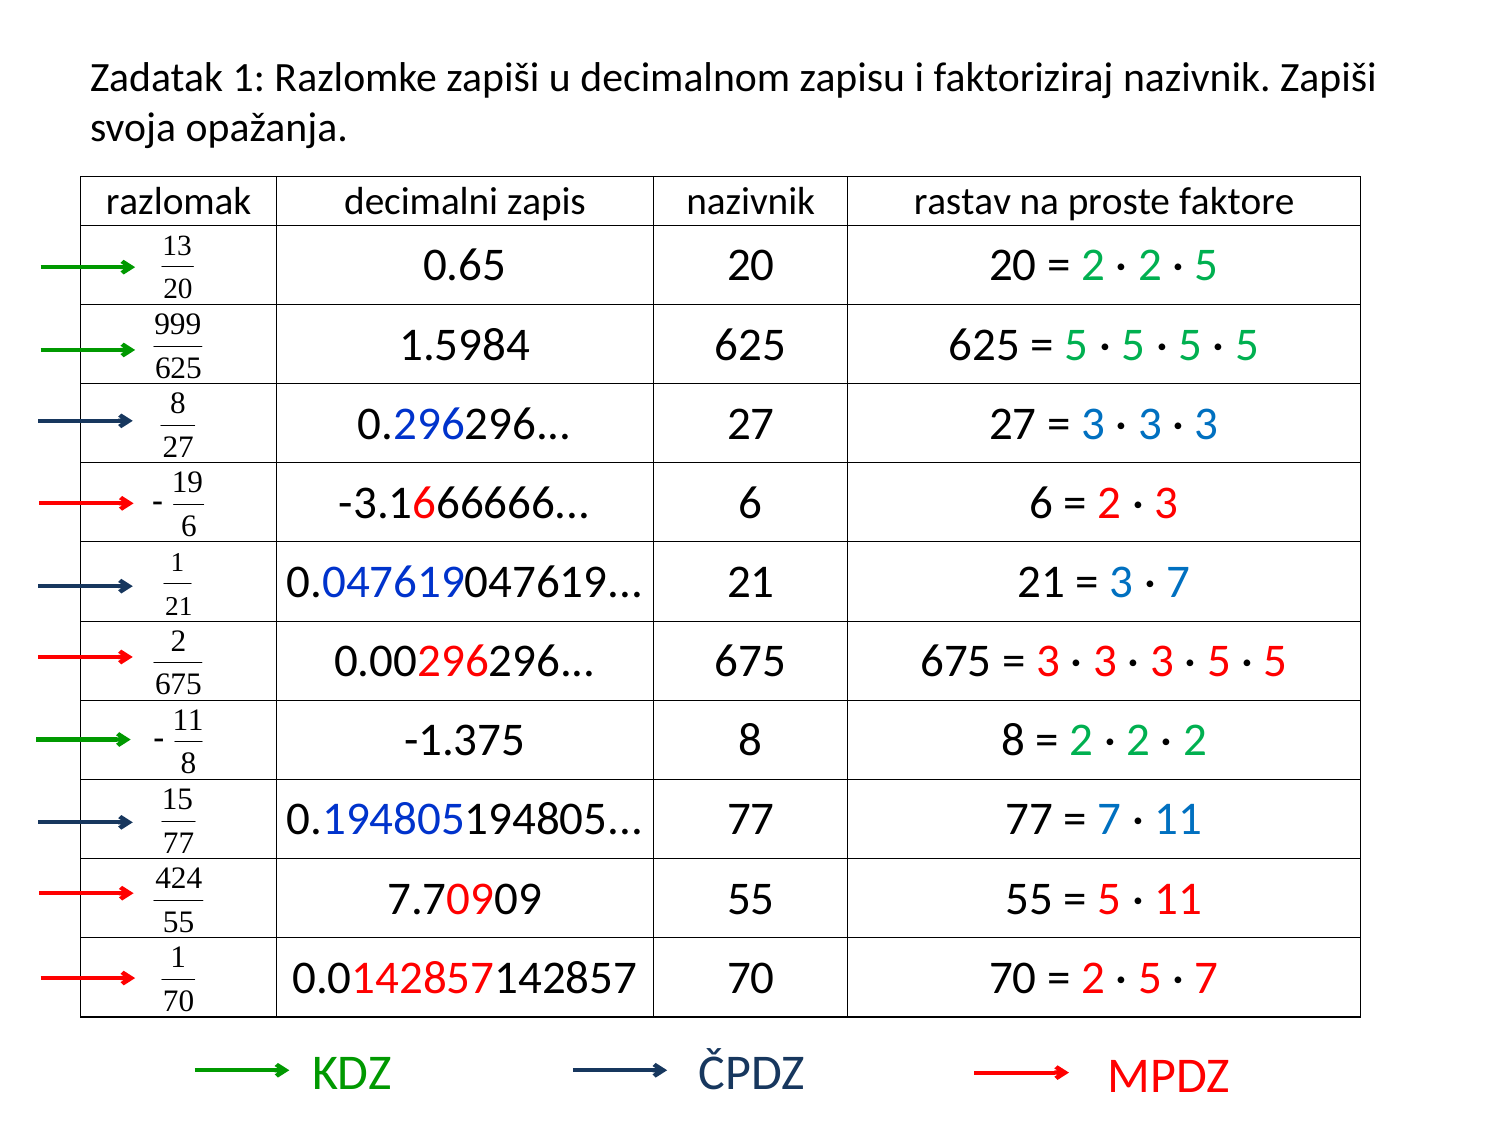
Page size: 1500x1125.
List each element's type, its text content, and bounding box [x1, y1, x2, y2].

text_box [79, 175, 1471, 1061]
text_box KDZ [297, 1069, 407, 1108]
text_box MPDZ [1093, 1069, 1246, 1110]
list Zadatak 1: Razlomke zapiši u decimalnom zapisu i faktoriziraj nazivnik. Zapiši svoja opažanja. [74, 42, 1426, 180]
text_box ČPDZ [684, 1069, 821, 1108]
